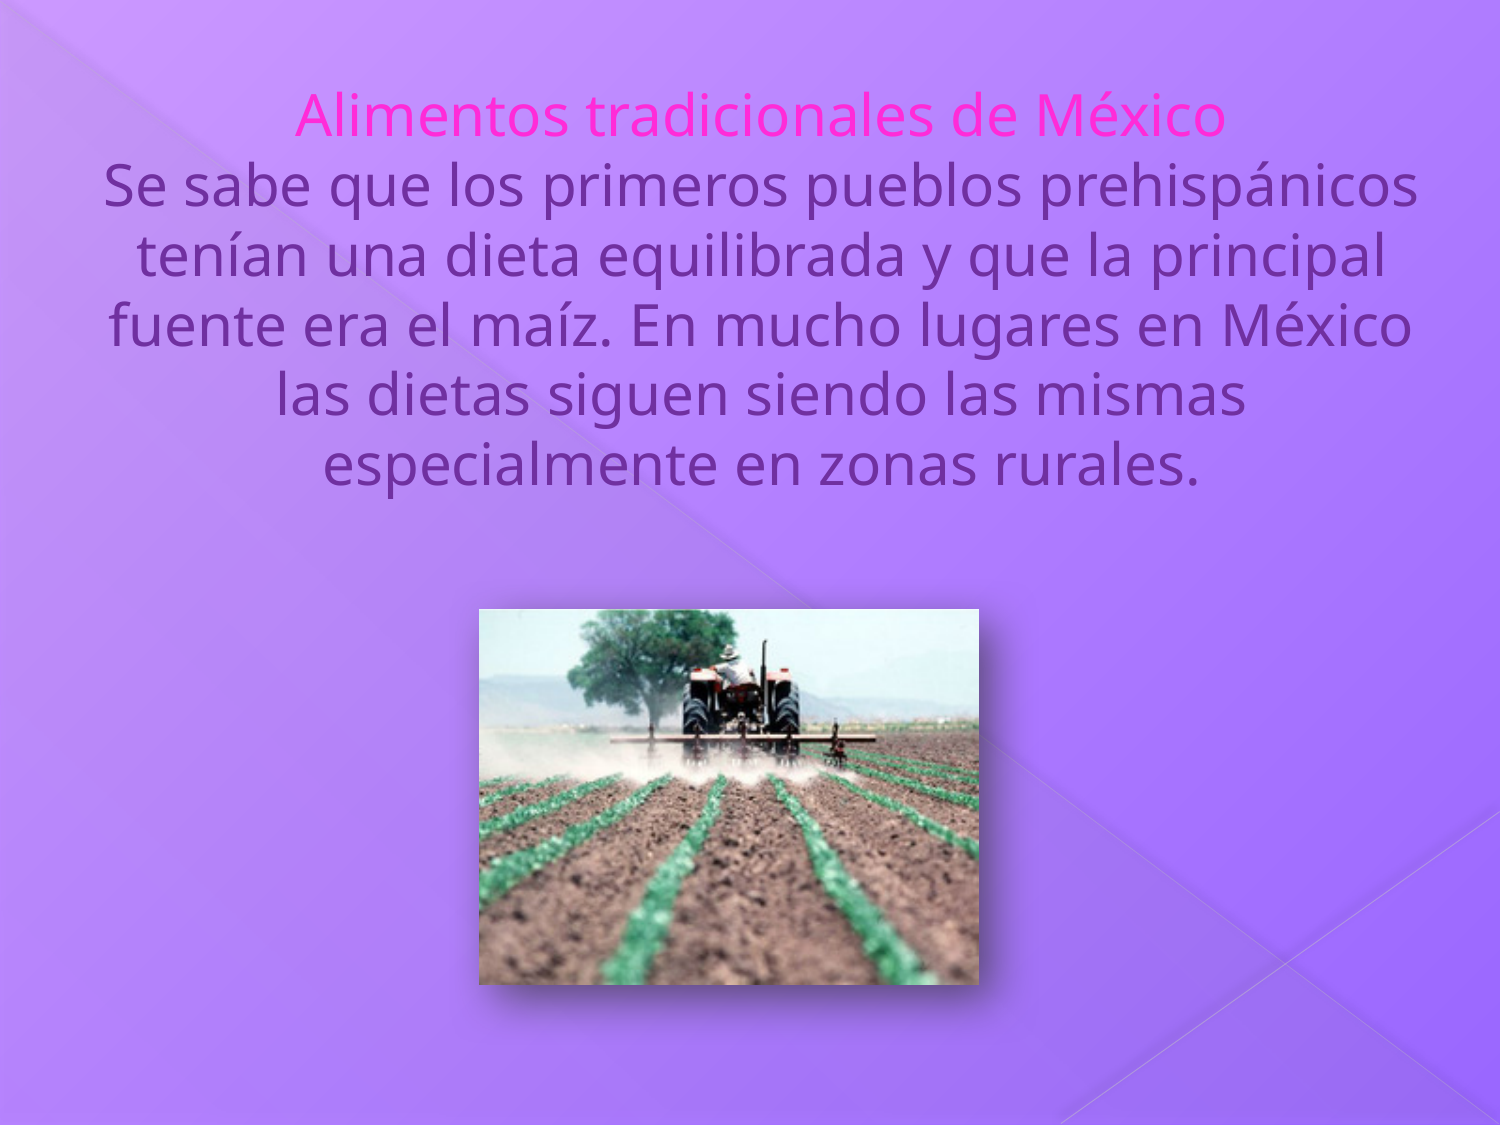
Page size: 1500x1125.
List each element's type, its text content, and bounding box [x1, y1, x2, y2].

text_box Alimentos tradicionales de México Se sabe que los primeros pueblos prehispánicos tenían una dieta equilibrada y que la principal fuente era el maíz. En mucho lugares en México las dietas siguen siendo las mismas especialmente en zonas rurales. [70, 70, 1454, 505]
picture [479, 609, 979, 985]
